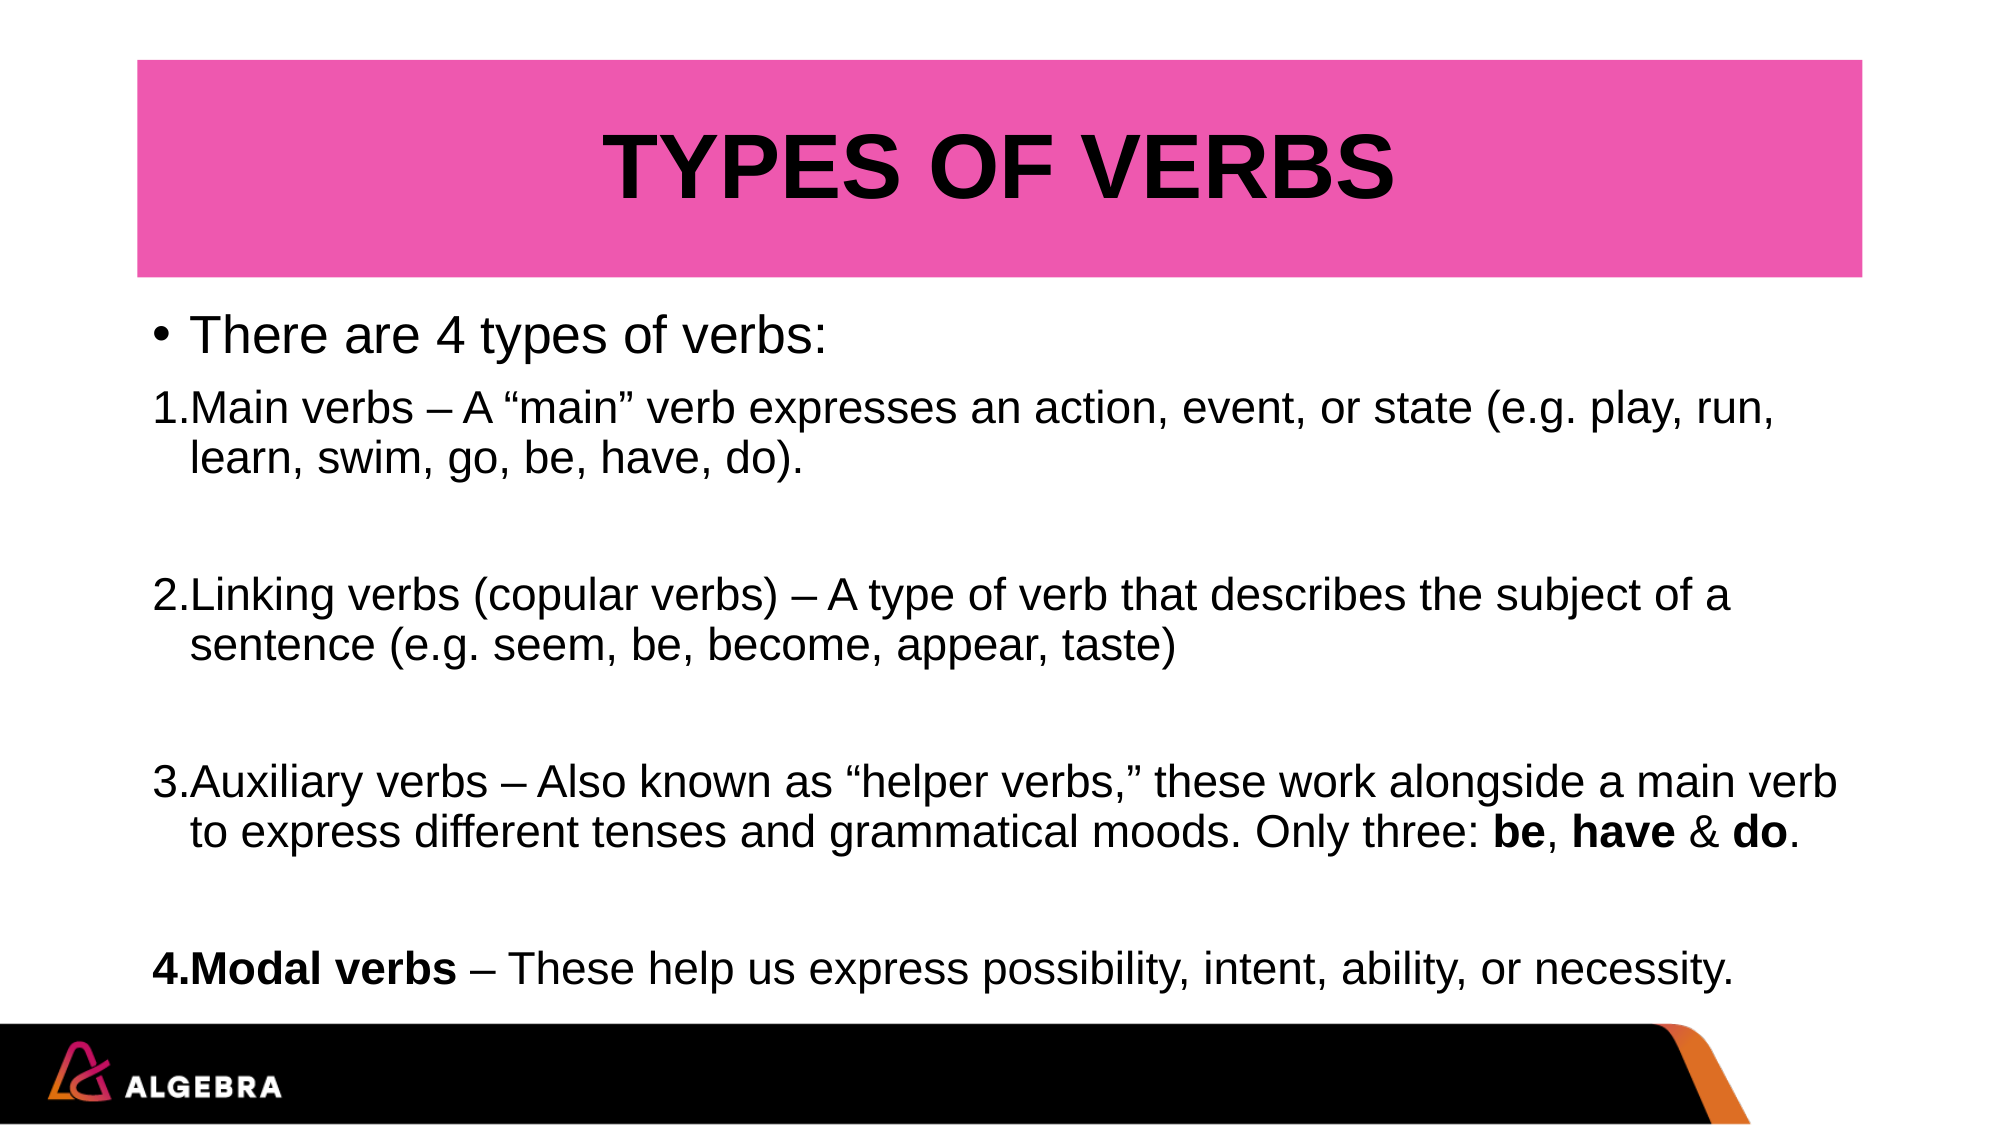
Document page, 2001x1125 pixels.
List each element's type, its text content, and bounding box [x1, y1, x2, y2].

title TYPES OF VERBS [137, 59, 1863, 278]
picture [0, 1023, 1958, 1125]
list There are 4 types of verbs: Main verbs – A “main” verb expresses an action, event, or state (e.g. play, run, learn, swim, go, be, have, do). Linking verbs (copular verbs) – A type of verb that describes the subject of a sentence (e.g. seem, be, become, appear, taste) Auxiliary verbs – Also known as “helper verbs,” these work alongside a main verb to express different tenses and grammatical moods. Only three: be, have & do. Modal verbs – These help us express possibility, intent, ability, or necessity. [137, 299, 1863, 1014]
